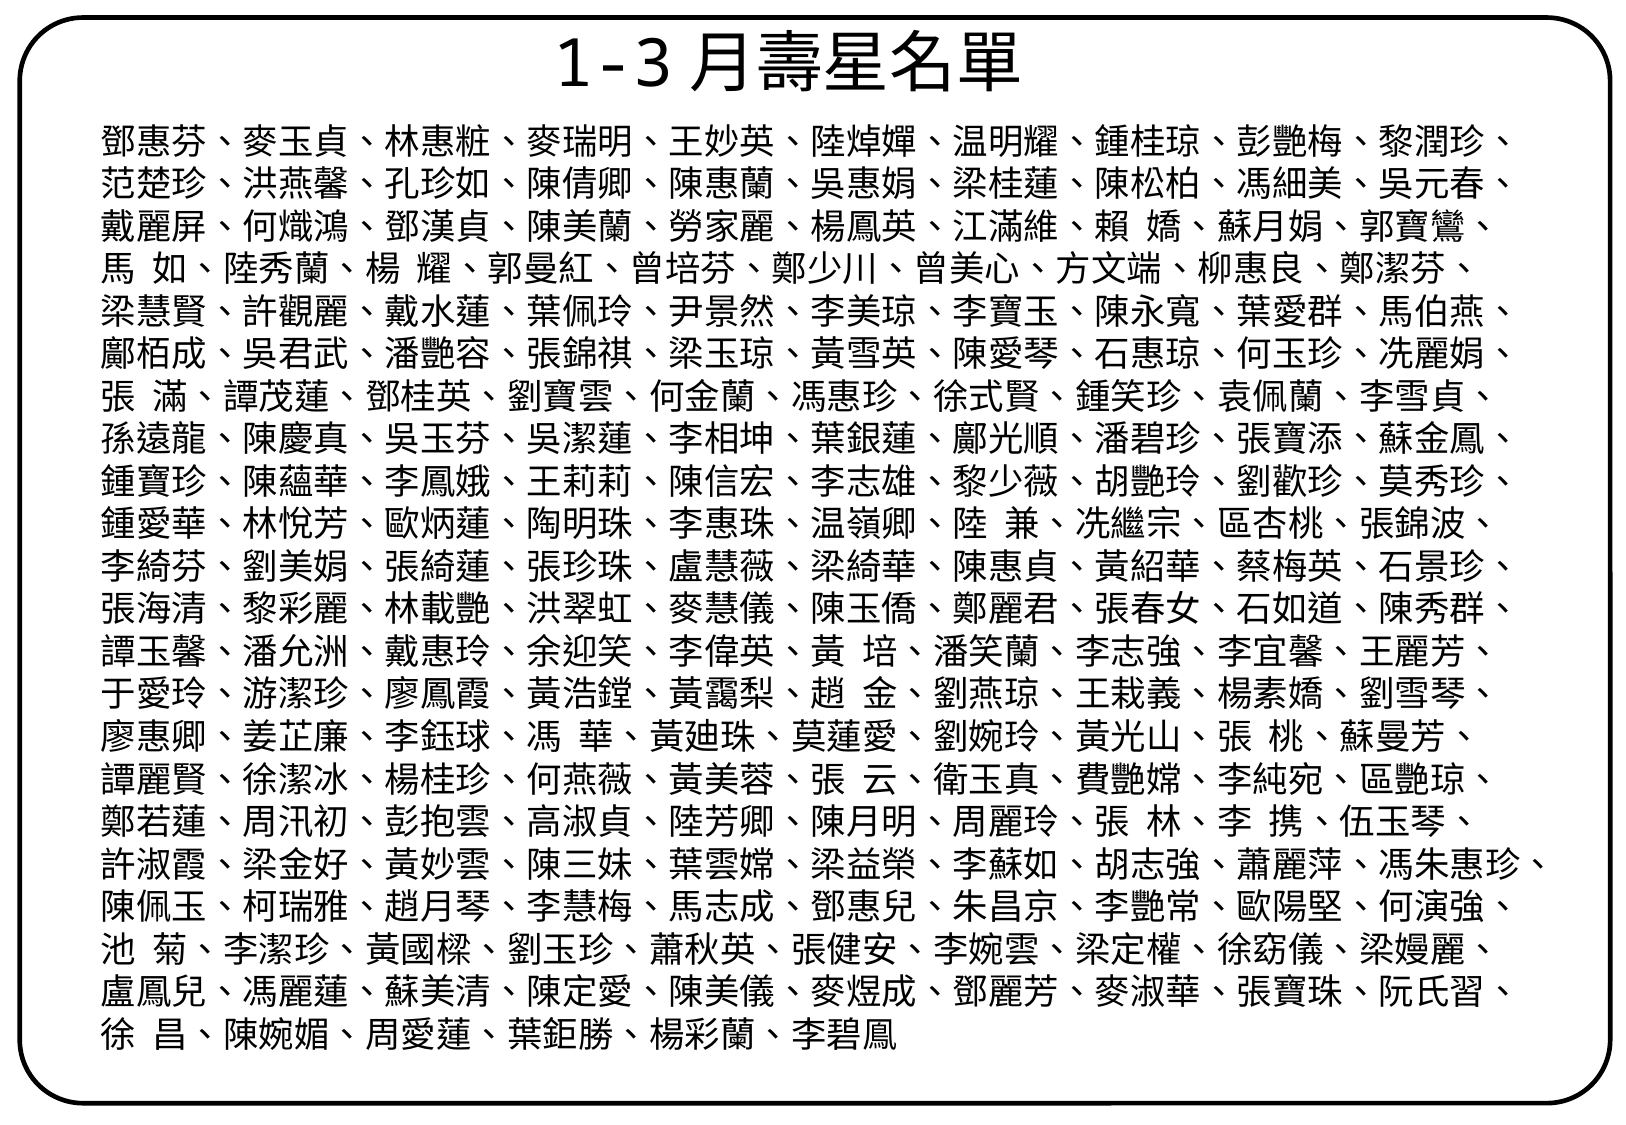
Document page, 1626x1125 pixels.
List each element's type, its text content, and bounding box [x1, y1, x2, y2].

text_box [18, 16, 1612, 1105]
text_box 1-3月壽星名單 [538, 12, 1039, 108]
text_box 鄧惠芬、麥玉貞、林惠粧、麥瑞明、王妙英、陸焯嬋、温明耀、鍾桂琼、彭艷梅、黎潤珍、 范楚珍、洪燕馨、孔珍如、陳倩卿、陳惠蘭、吳惠娟、梁桂蓮、陳松柏、馮細美、吳元春、 戴麗屏、何熾鴻、鄧漢貞、陳美蘭、勞家麗、楊鳳英、江滿維、賴 嬌、蘇月娟、郭寶鸞、 馬 如、陸秀蘭、楊 耀、郭曼紅、曾培芬、鄭少川、曾美心、方文端、柳惠良、鄭潔芬、 梁慧賢、許觀麗、戴水蓮、葉佩玲、尹景然、李美琼、李寶玉、陳永寬、葉愛群、馬伯燕、 鄺栢成、吳君武、潘艷容、張錦祺、梁玉琼、黃雪英、陳愛琴、石惠琼、何玉珍、冼麗娟、 張 滿、譚茂蓮、鄧桂英、劉寶雲、何金蘭、馮惠珍、徐式賢、鍾笑珍、袁佩蘭、李雪貞、 孫遠龍、陳慶真、吳玉芬、吳潔蓮、李相坤、葉銀蓮、鄺光順、潘碧珍、張寶添、蘇金鳳、 鍾寶珍、陳蘊華、李鳳娥、王莉莉、陳信宏、李志雄、黎少薇、胡艷玲、劉歡珍、莫秀珍、 鍾愛華、林悅芳、歐炳蓮、陶明珠、李惠珠、温嶺卿、陸 兼、冼繼宗、區杏桃、張錦波、 李綺芬、劉美娟、張綺蓮、張珍珠、盧慧薇、梁綺華、陳惠貞、黃紹華、蔡梅英、石景珍、 張海清、黎彩麗、林載艷、洪翠虹、麥慧儀、陳玉僑、鄭麗君、張春女、石如道、陳秀群、 譚玉馨、潘允洲、戴惠玲、余迎笑、李偉英、黃 培、潘笑蘭、李志強、李宜馨、王麗芳、 于愛玲、游潔珍、廖鳳霞、黃浩鏜、黃靄梨、趙 金、劉燕琼、王栽義、楊素嬌、劉雪琴、 廖惠卿、姜芷廉、李鈺球、馮 華、黃廸珠、莫蓮愛、劉婉玲、黃光山、張 桃、蘇曼芳、 譚麗賢、徐潔冰、楊桂珍、何燕薇、黃美蓉、張 云、衛玉真、費艷嫦、李純宛、區艷琼、 鄭若蓮、周汛初、彭抱雲、高淑貞、陸芳卿、陳月明、周麗玲、張 林、李 携、伍玉琴、 許淑霞、梁金好、黃妙雲、陳三妹、葉雲嫦、梁益榮、李蘇如、胡志強、蕭麗萍、馮朱惠珍、 陳佩玉、柯瑞雅、趙月琴、李慧梅、馬志成、鄧惠兒、朱昌京、李艷常、歐陽堅、何演強、 池 菊、李潔珍、黃國樑、劉玉珍、蕭秋英、張健安、李婉雲、梁定權、徐窈儀、梁嫚麗、 盧鳳兒、馮麗蓮、蘇美清、陳定愛、陳美儀、麥煜成、鄧麗芳、麥淑華、張寶珠、阮氏習、 徐 昌、陳婉媚、周愛蓮、葉鉅勝、楊彩蘭、李碧鳯 [86, 111, 1625, 1062]
